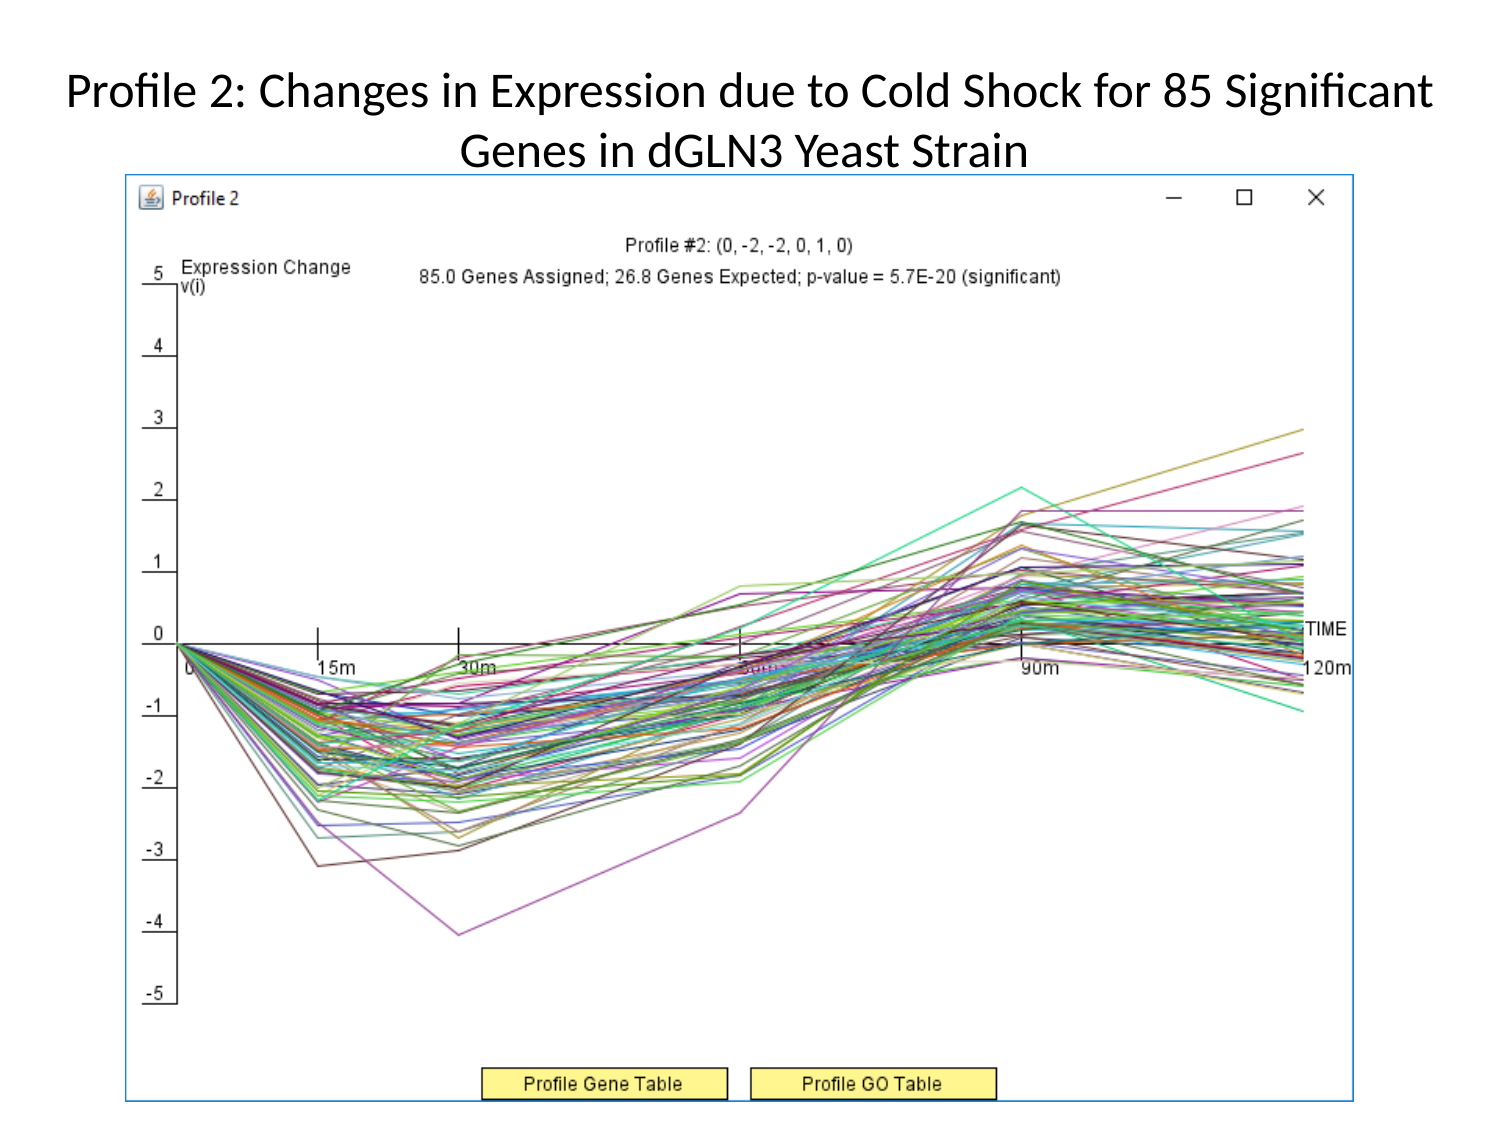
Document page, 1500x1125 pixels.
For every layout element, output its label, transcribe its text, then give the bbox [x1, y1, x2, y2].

picture [124, 174, 1354, 1102]
text_box Profile 2: Changes in Expression due to Cold Shock for 85 Significant Genes in dGLN3 Yeast Strain [50, 49, 1450, 185]
